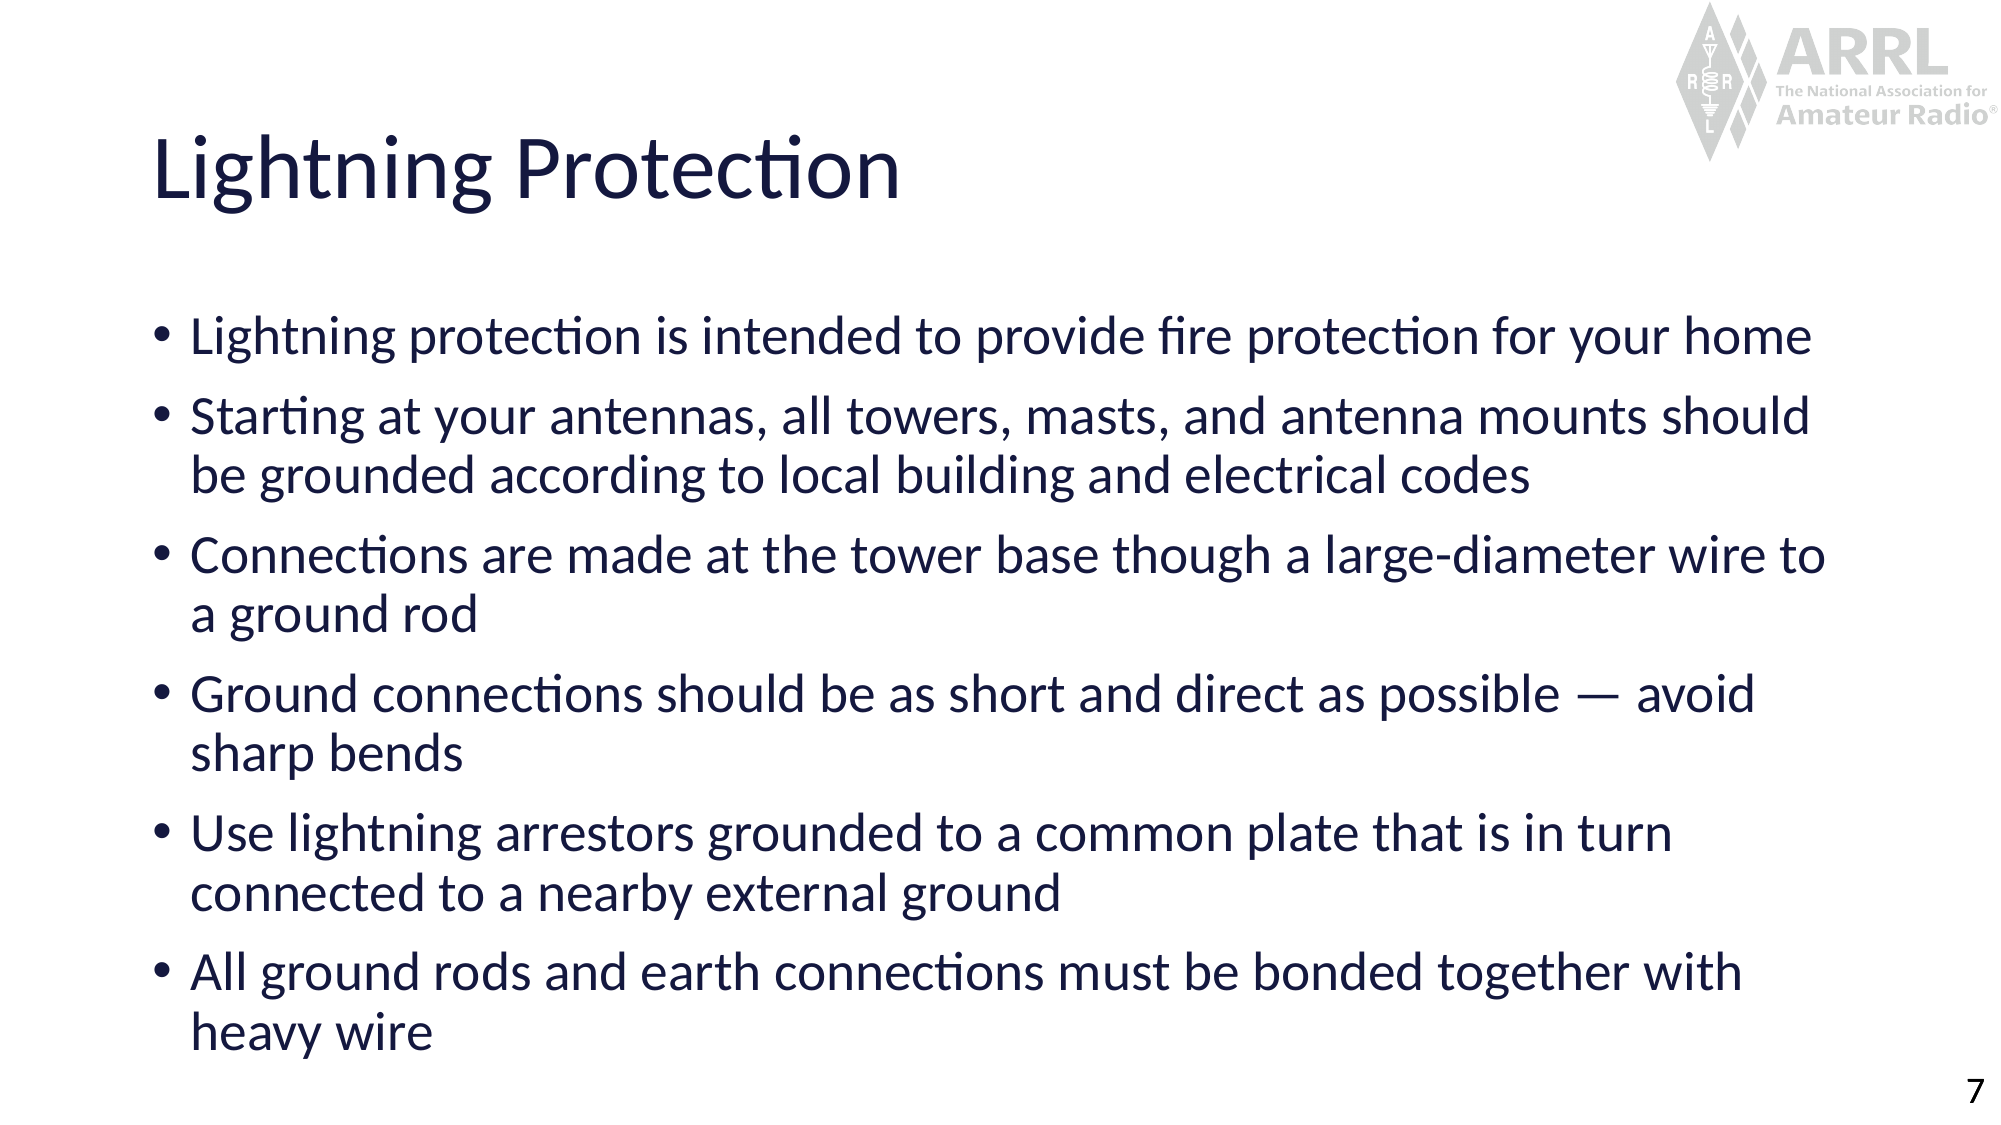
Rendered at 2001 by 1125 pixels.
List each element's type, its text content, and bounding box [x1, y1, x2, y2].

title Lightning Protection [137, 59, 1863, 278]
list Lightning protection is intended to provide fire protection for your home Starting at your antennas, all towers, masts, and antenna mounts should be grounded according to local building and electrical codes Connections are made at the tower base though a large-diameter wire to a ground rod Ground connections should be as short and direct as possible — avoid sharp bends Use lightning arrestors grounded to a common plate that is in turn connected to a nearby external ground All ground rods and earth connections must be bonded together with heavy wire [137, 299, 1863, 1085]
picture [1674, 0, 2000, 164]
